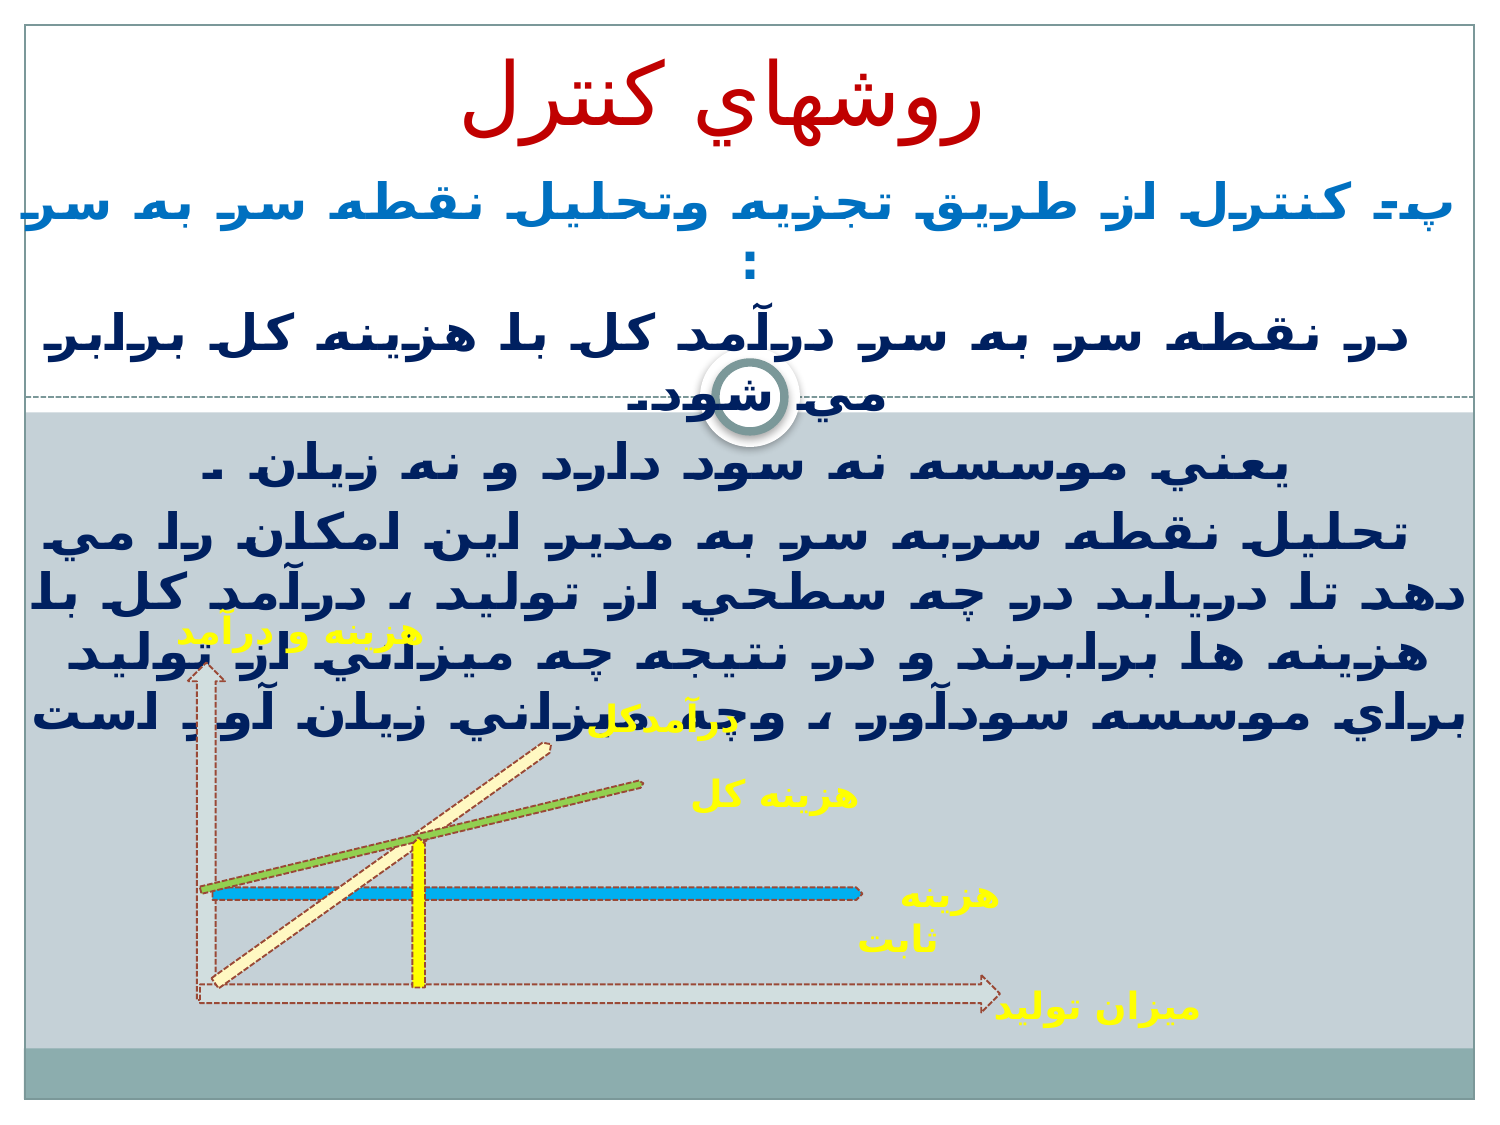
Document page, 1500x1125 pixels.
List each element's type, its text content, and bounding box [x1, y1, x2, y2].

text_box [199, 974, 1001, 1014]
text_box [210, 845, 412, 989]
text_box [211, 886, 337, 901]
text_box هزينه كل [675, 762, 875, 913]
text_box [186, 661, 226, 1001]
text_box هزینه و درآمد [160, 599, 440, 660]
text_box [425, 886, 864, 901]
subtitle پ- كنترل از طريق تجزيه وتحليل نقطه سر به سر : در نقطه سر به سر درآمد كل با هزينه كل برابر مي شود. يعني موسسه نه سود دارد و نه زيان . تحليل نقطه سربه سر به مدير اين امكان را مي دهد تا دريابد در چه سطحي از توليد ، درآمد كل با هزينه ها برابرند و در نتيجه چه ميزاني از توليد براي موسسه سودآور ، وچه ميزاني زيان آور است نمودار نقطه سربه سر [0, 162, 1500, 1125]
text_box [411, 836, 426, 989]
text_box درآمدكل [571, 687, 755, 748]
text_box هزينه ثابت [837, 862, 1063, 1058]
text_box [199, 779, 645, 895]
text_box [345, 886, 412, 901]
text_box ميزان توليد [1063, 974, 1230, 1035]
text_box [414, 741, 552, 833]
title روشهاي كنترل [0, 0, 1500, 150]
